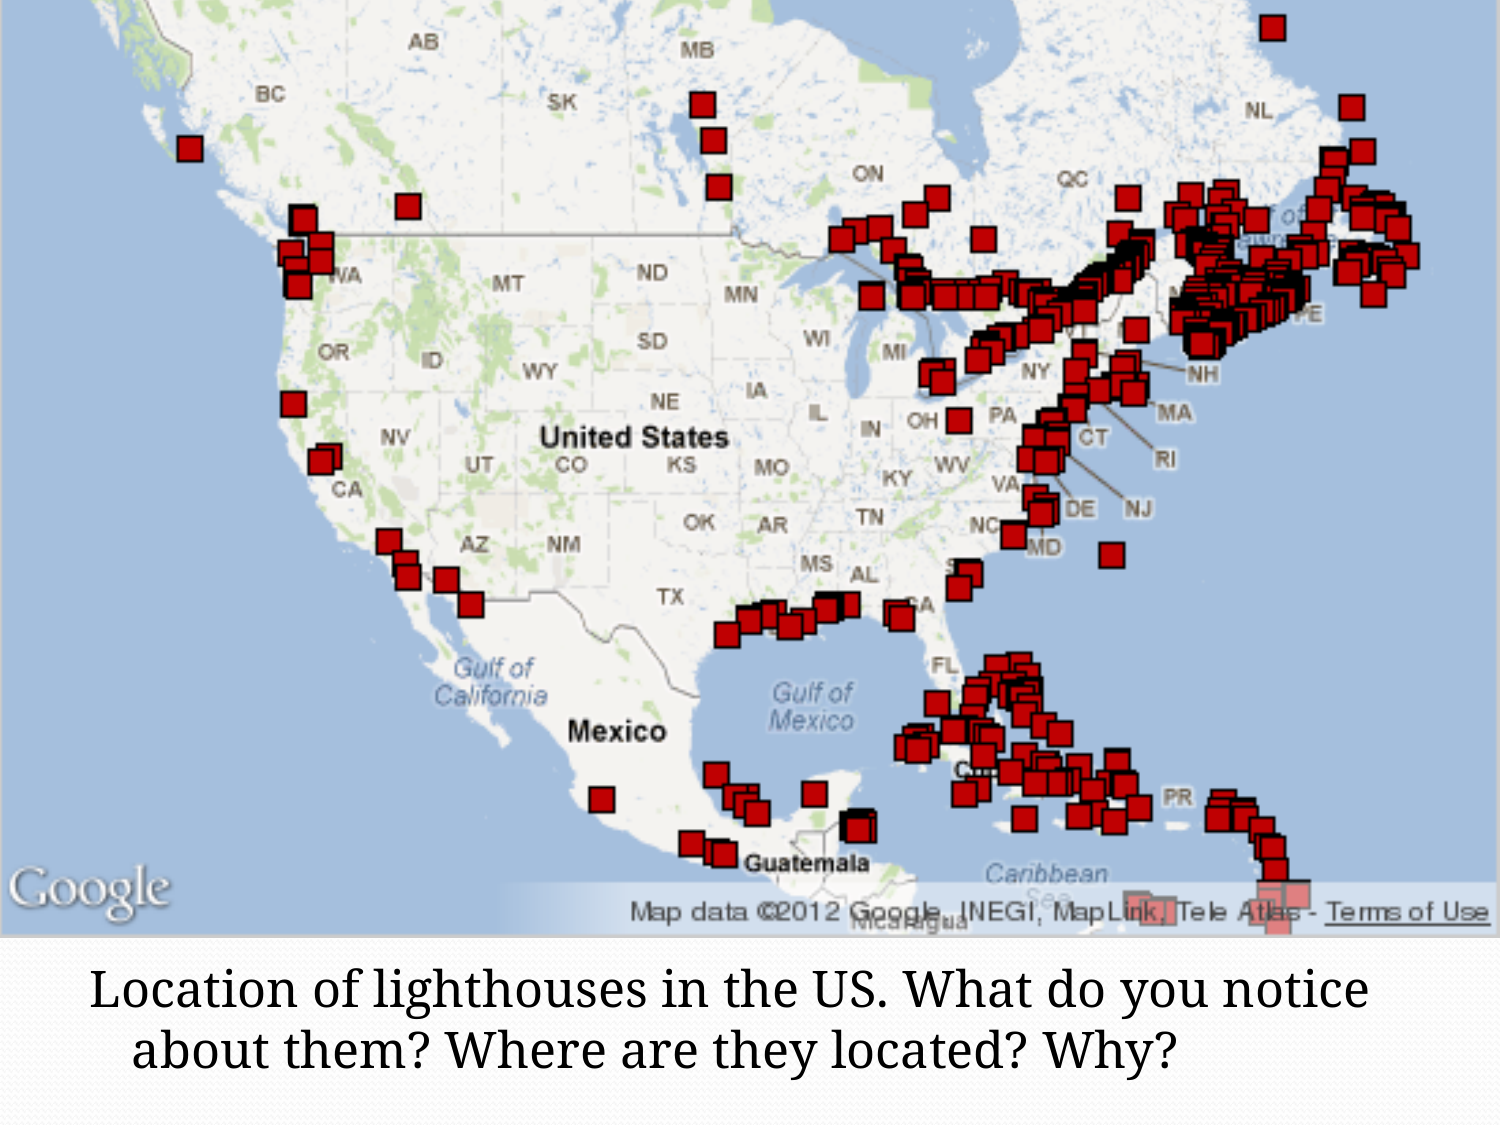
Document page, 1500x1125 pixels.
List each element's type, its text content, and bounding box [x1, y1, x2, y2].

picture [0, 0, 1500, 938]
list Location of lighthouses in the US. What do you notice about them? Where are they located? Why? [75, 950, 1425, 1088]
